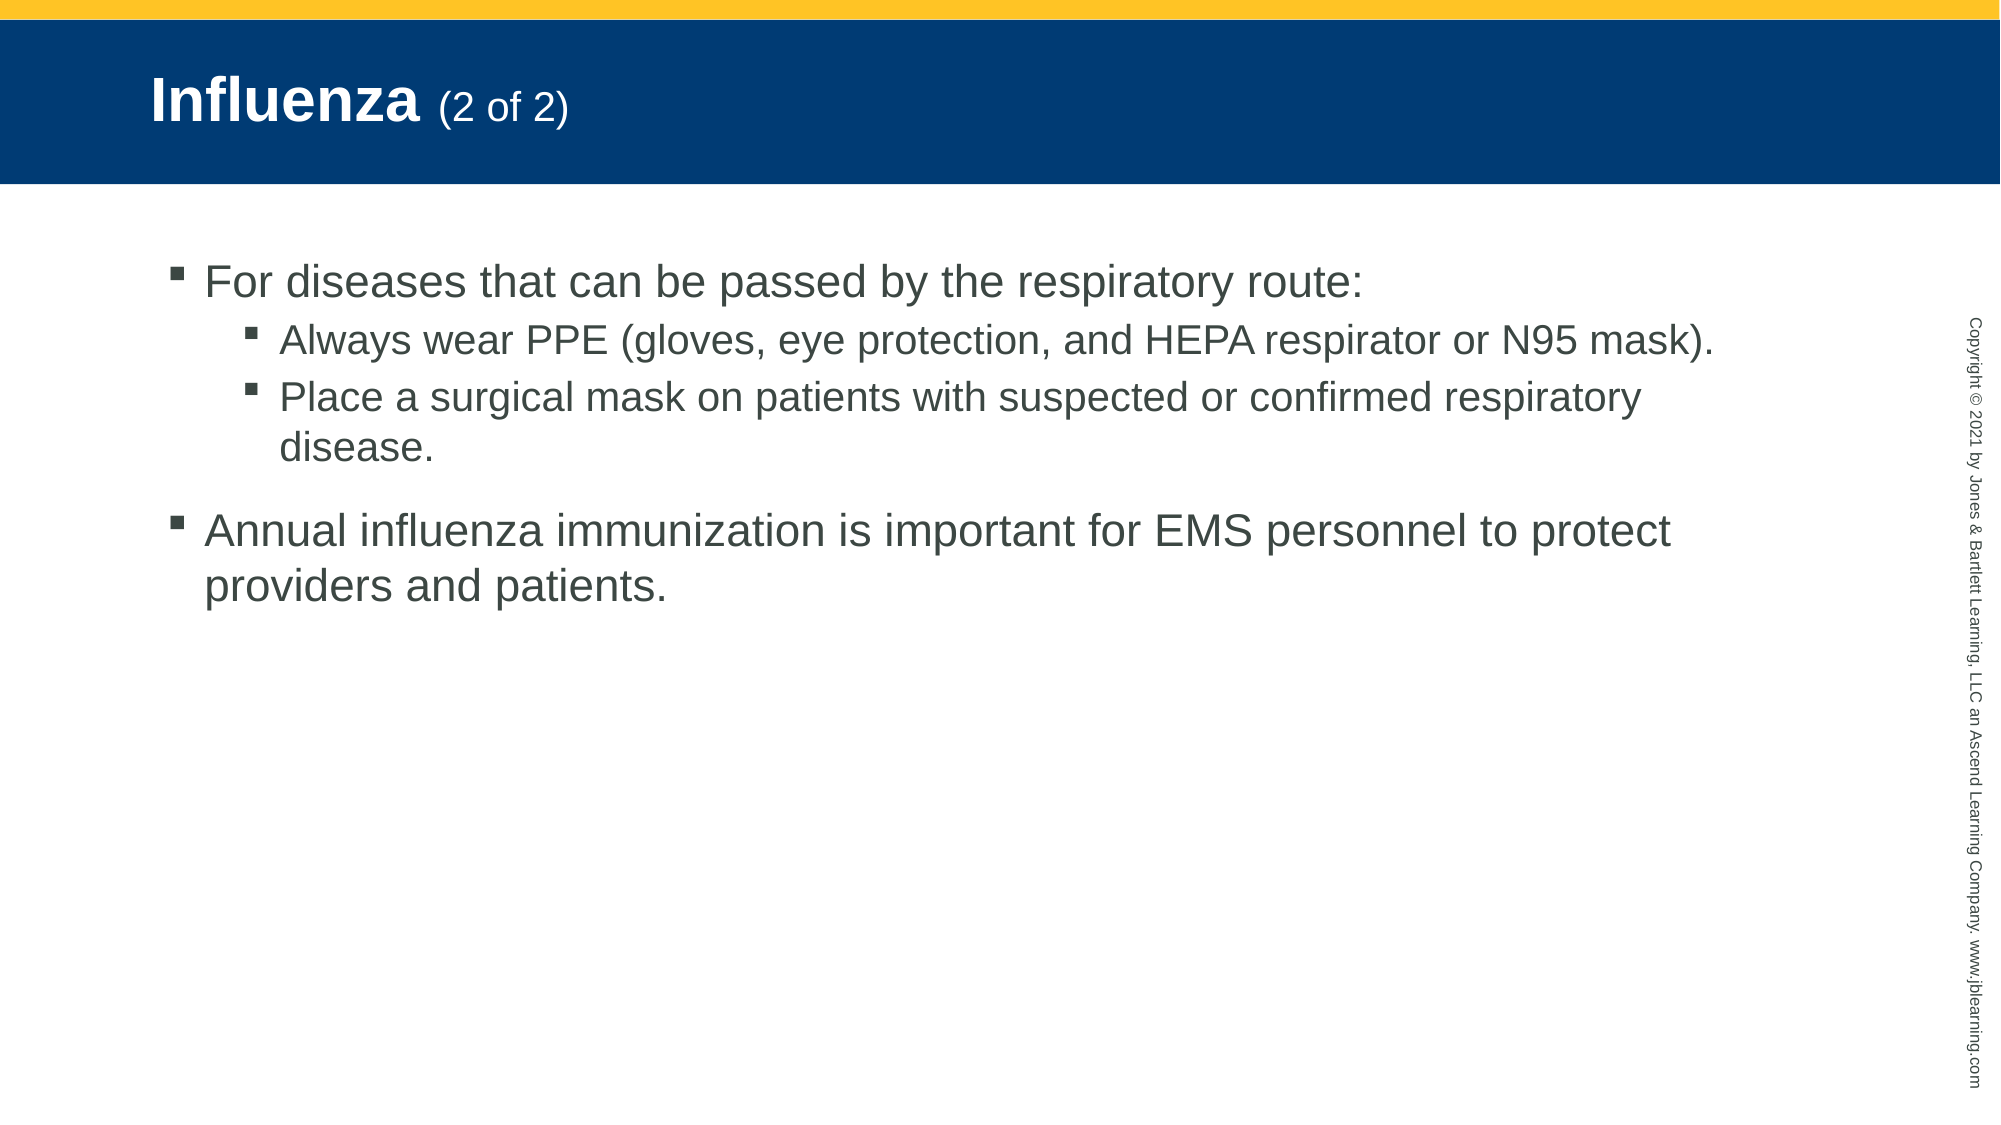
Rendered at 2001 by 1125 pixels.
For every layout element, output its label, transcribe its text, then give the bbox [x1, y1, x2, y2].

title Influenza (2 of 2) [0, 19, 2000, 185]
list For diseases that can be passed by the respiratory route: Always wear PPE (gloves, eye protection, and HEPA respirator or N95 mask). Place a surgical mask on patients with suspected or confirmed respiratory disease. Annual influenza immunization is important for EMS personnel to protect providers and patients. [151, 244, 1840, 1016]
